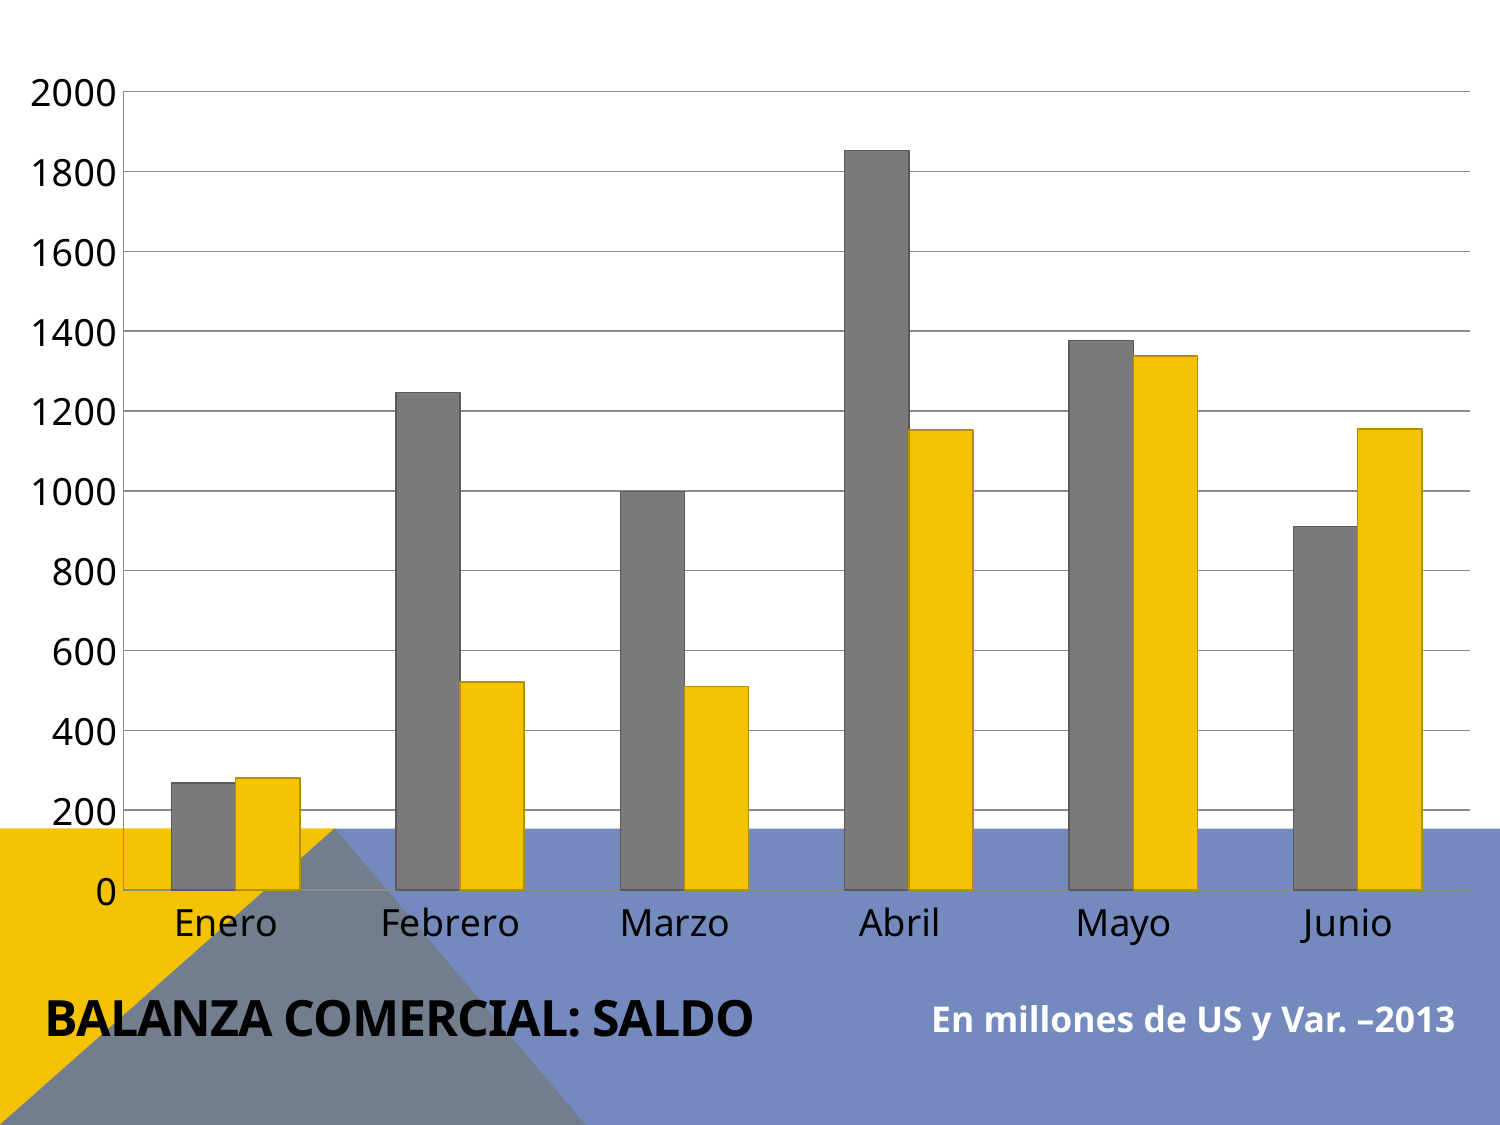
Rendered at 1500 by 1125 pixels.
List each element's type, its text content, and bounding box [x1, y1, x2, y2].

chart [0, 47, 1500, 967]
title Balanza Comercial: Saldo [29, 974, 833, 1083]
text_box En millones de US y Var. –2013 [655, 974, 1471, 1071]
